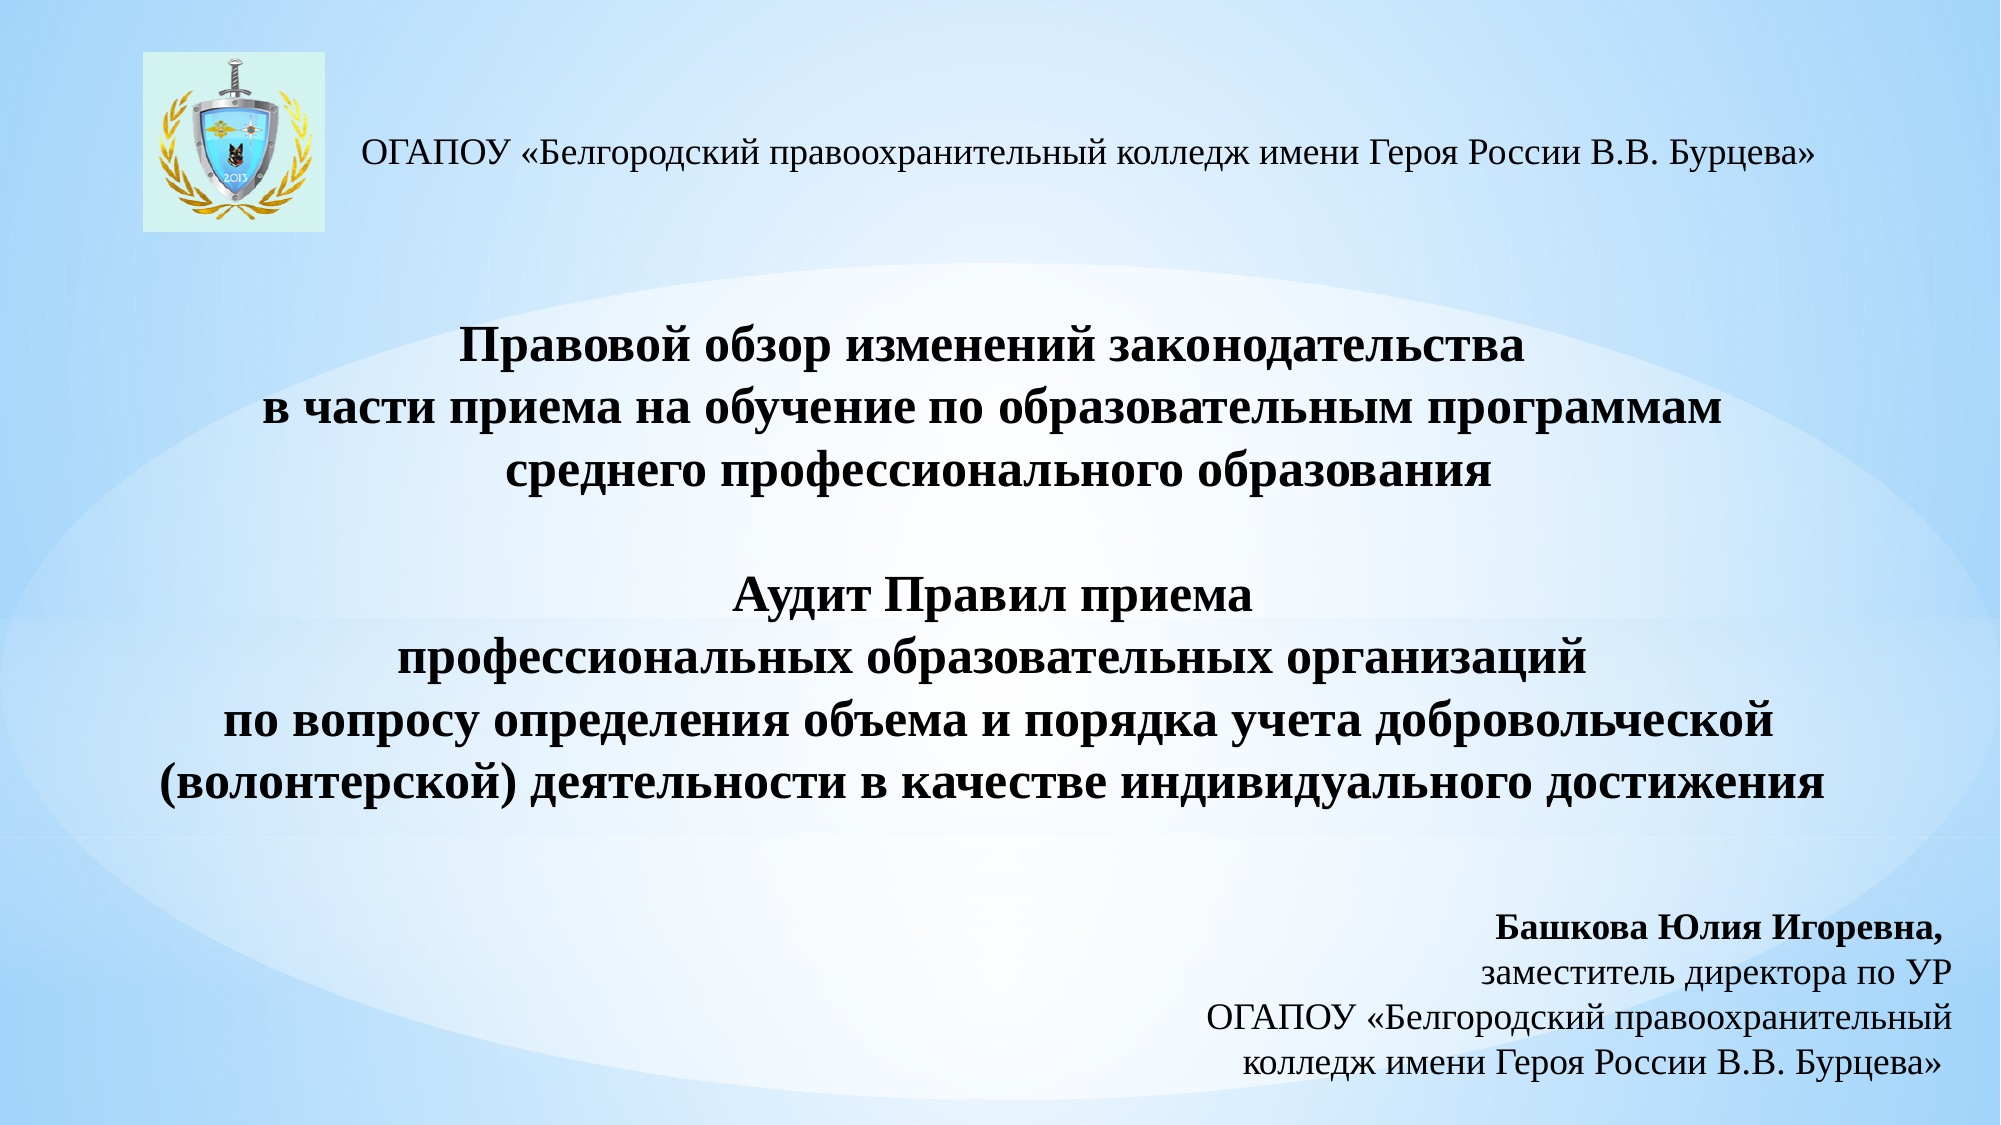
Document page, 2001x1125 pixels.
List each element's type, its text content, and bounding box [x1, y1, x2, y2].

list Правовой обзор изменений законодательства в части приема на обучение по образовательным программам среднего профессионального образования Аудит Правил приема профессиональных образовательных организаций по вопросу определения объема и порядка учета добровольческой (волонтерской) деятельности в качестве индивидуального достижения [49, 239, 1950, 982]
text_box Башкова Юлия Игоревна, заместитель директора по УР ОГАПОУ «Белгородский правоохранительный колледж имени Героя России В.В. Бурцева» [1082, 894, 1968, 1090]
title ОГАПОУ «Белгородский правоохранительный колледж имени Героя России В.В. Бурцева» [330, 75, 1967, 213]
picture [143, 52, 325, 232]
